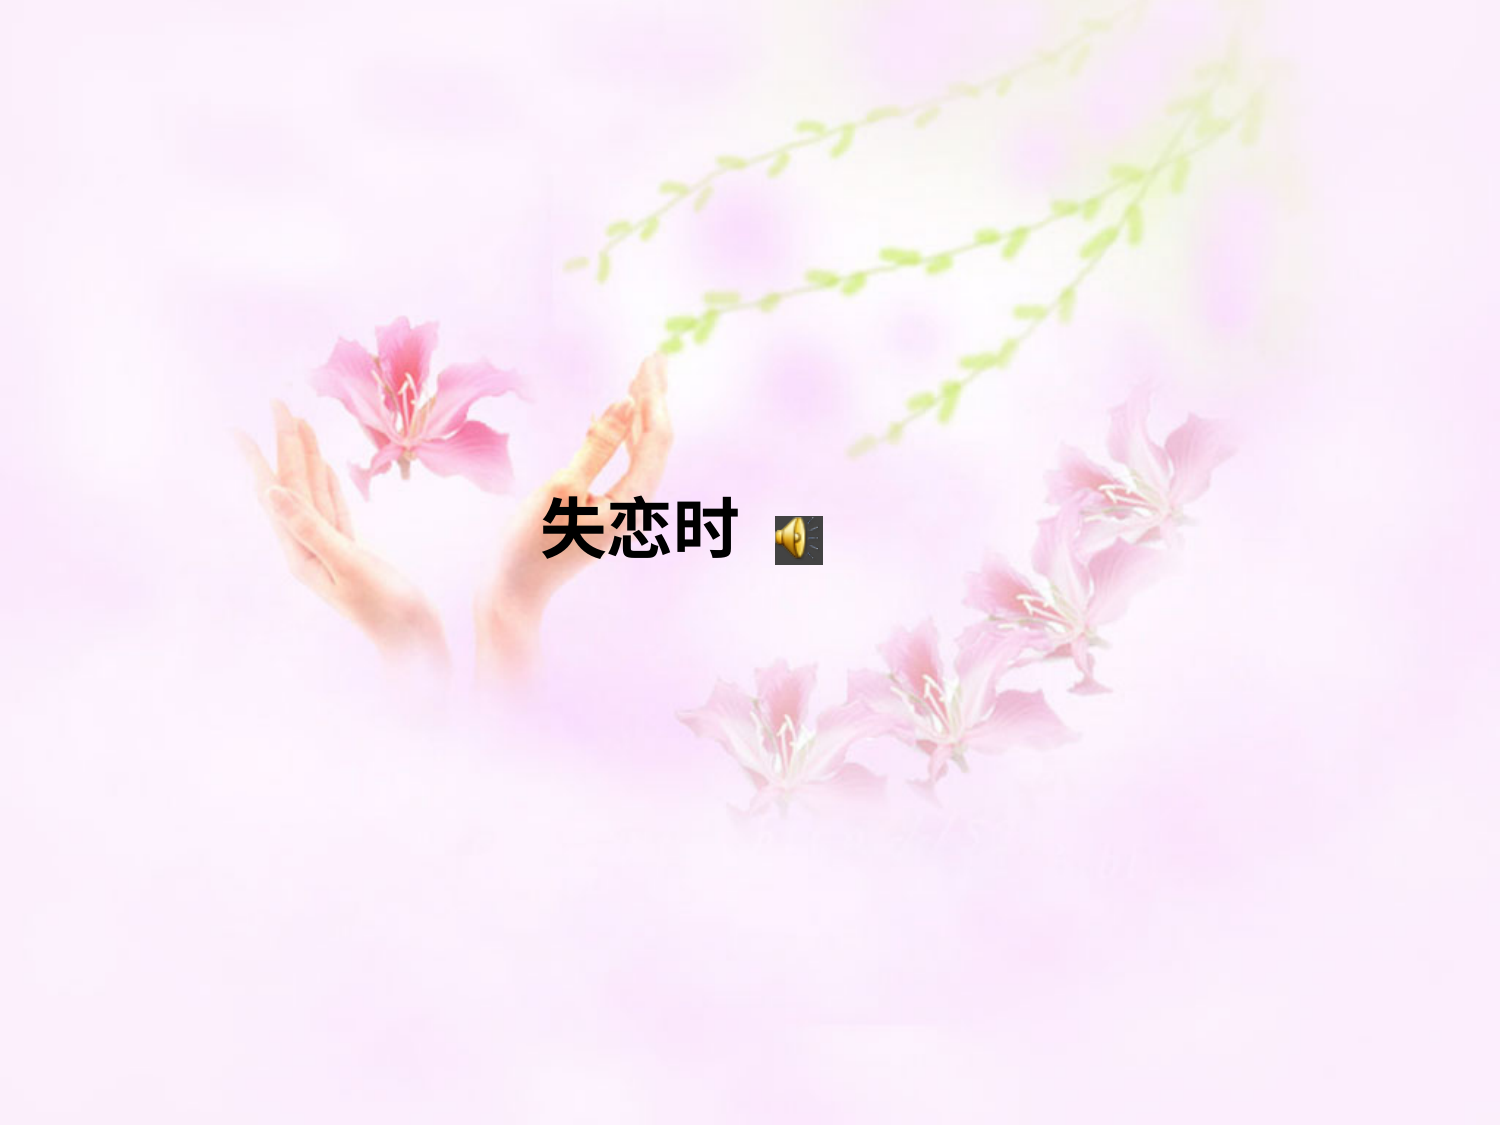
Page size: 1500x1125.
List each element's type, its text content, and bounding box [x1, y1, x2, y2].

text_box 失恋时 [525, 479, 845, 575]
picture [0, 0, 1500, 1125]
